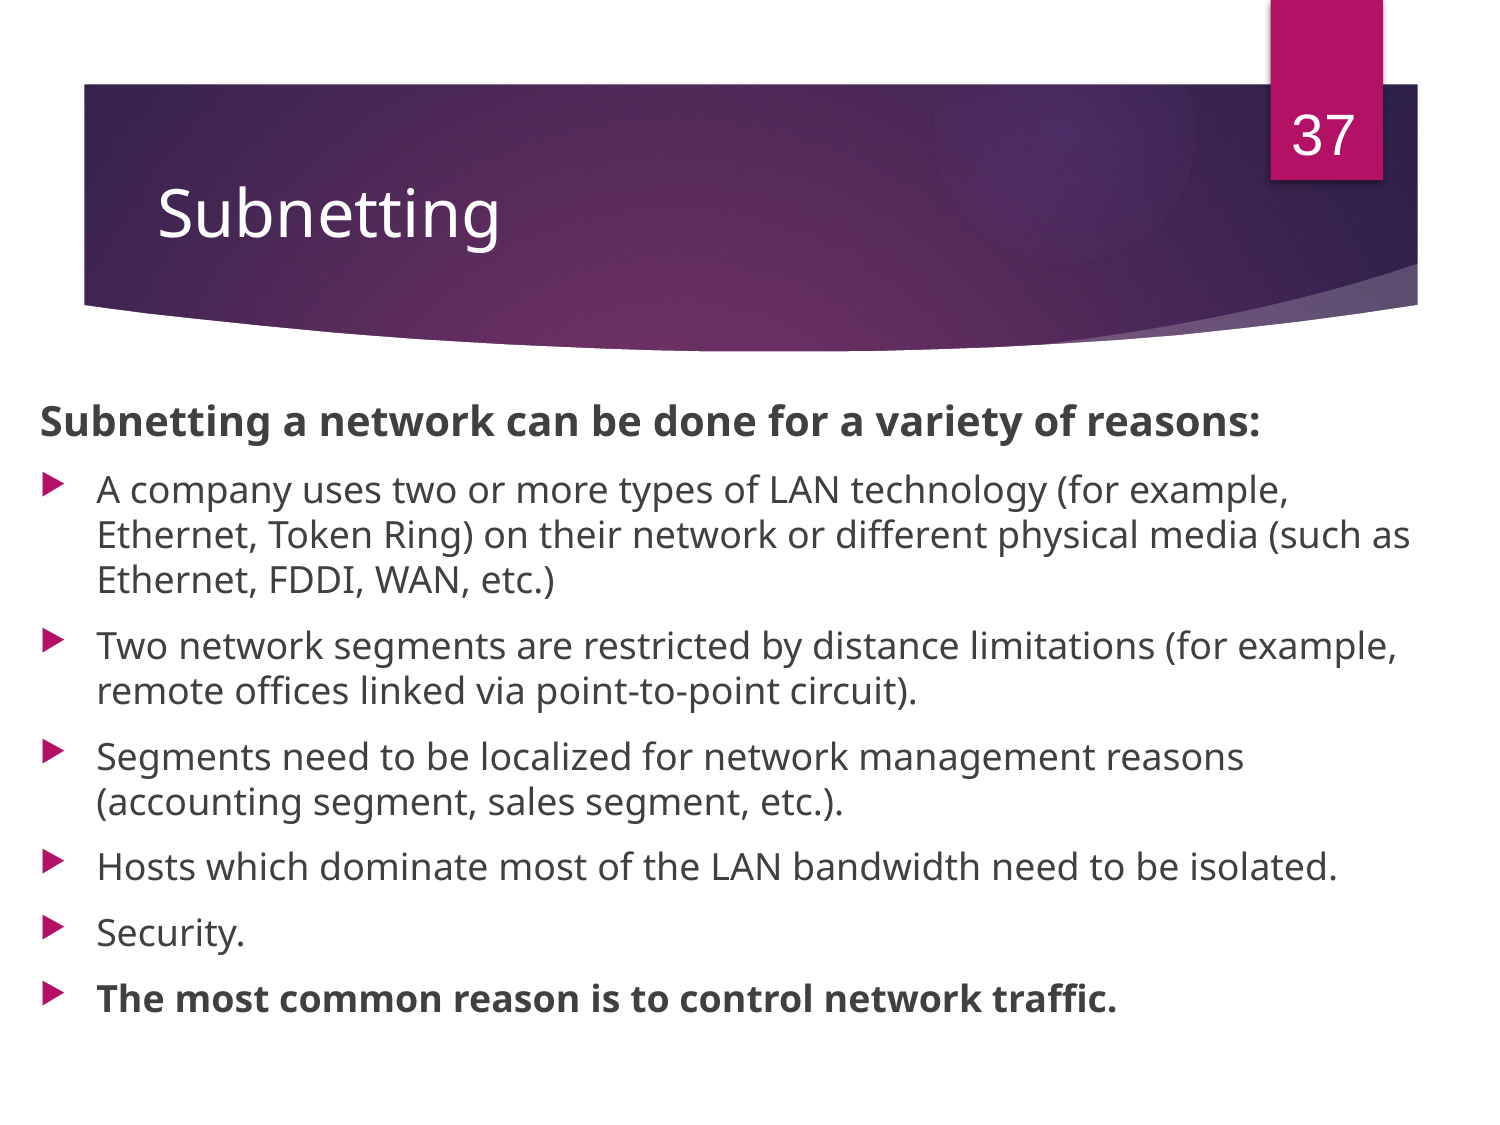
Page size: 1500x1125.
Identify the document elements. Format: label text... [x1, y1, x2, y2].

title Subnetting [142, 152, 1183, 269]
list Subnetting a network can be done for a variety of reasons: A company uses two or more types of LAN technology (for example, Ethernet, Token Ring) on their network or different physical media (such as Ethernet, FDDI, WAN, etc.) Two network segments are restricted by distance limitations (for example, remote offices linked via point-to-point circuit). Segments need to be localized for network management reasons (accounting segment, sales segment, etc.). Hosts which dominate most of the LAN bandwidth need to be isolated. Security. The most common reason is to control network traffic. [24, 387, 1463, 967]
slide_number 37 [1259, 48, 1390, 175]
